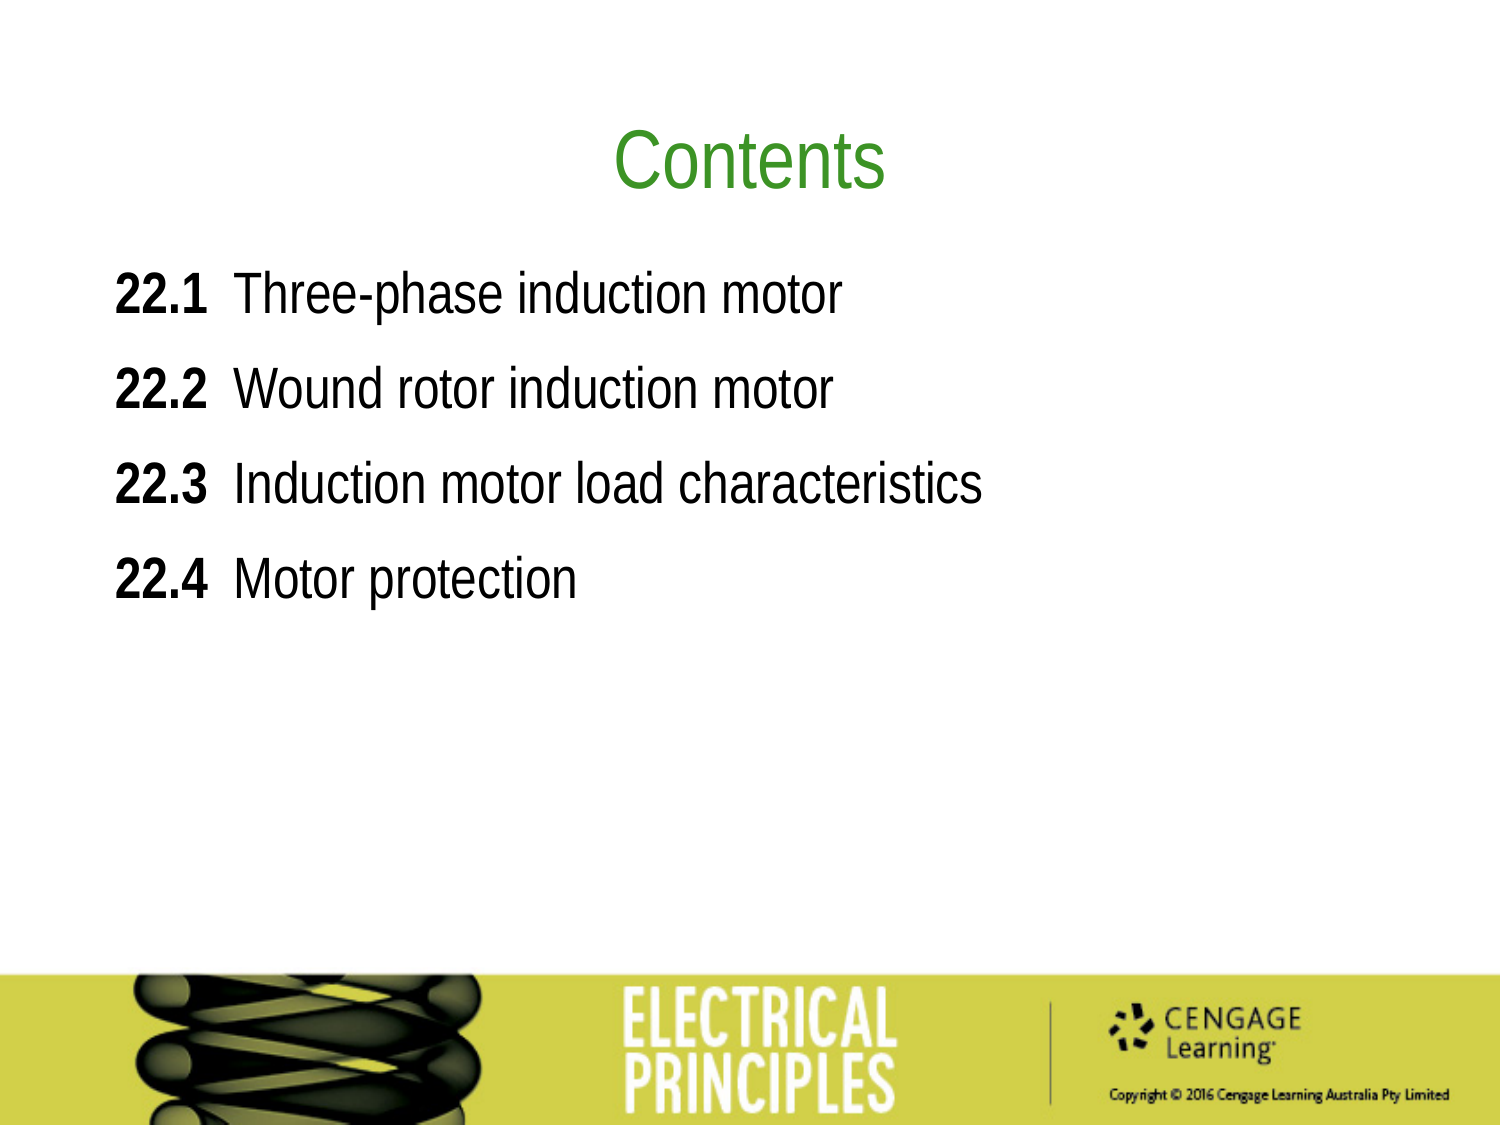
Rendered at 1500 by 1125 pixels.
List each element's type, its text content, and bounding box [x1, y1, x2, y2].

text_box 22.1 Three-phase induction motor 22.2 Wound rotor induction motor 22.3 Induction motor load characteristics 22.4 Motor protection [100, 247, 1400, 618]
picture [0, 207, 1500, 1125]
title Contents [0, 0, 1500, 207]
